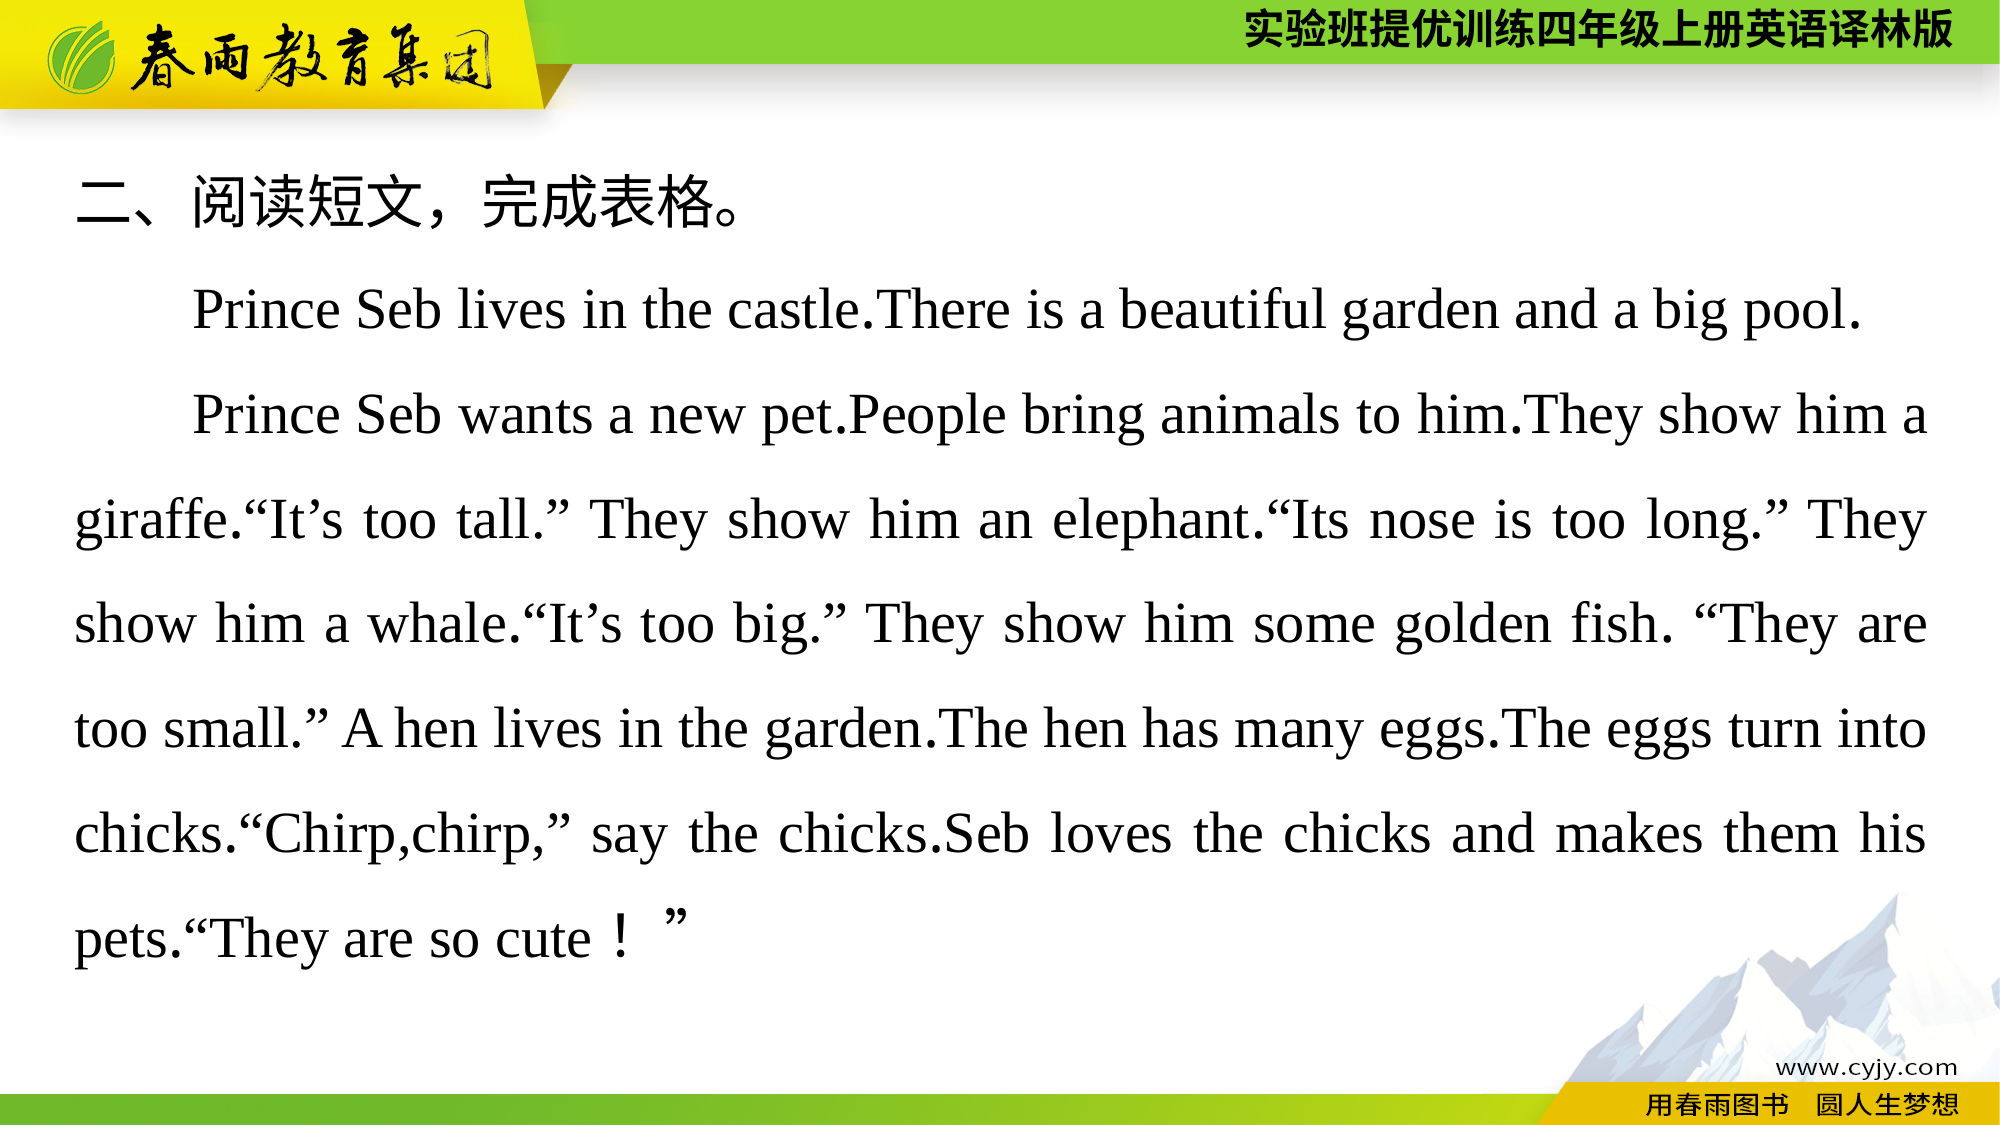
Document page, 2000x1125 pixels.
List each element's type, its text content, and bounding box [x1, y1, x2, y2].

picture [0, 0, 2000, 1125]
list 二、阅读短文，完成表格。 Prince Seb lives in the castle.There is a beautiful garden and a big pool. Prince Seb wants a new pet.People bring animals to him.They show him a giraffe.“It’s too tall.” They show him an elephant.“Its nose is too long.” They show him a whale.“It’s too big.” They show him some golden fish. “They are too small.” A hen lives in the garden.The hen has many eggs.The eggs turn into chicks.“Chirp,chirp,” say the chicks.Seb loves the chicks and makes them his pets.“They are so cute！” [59, 122, 1944, 986]
